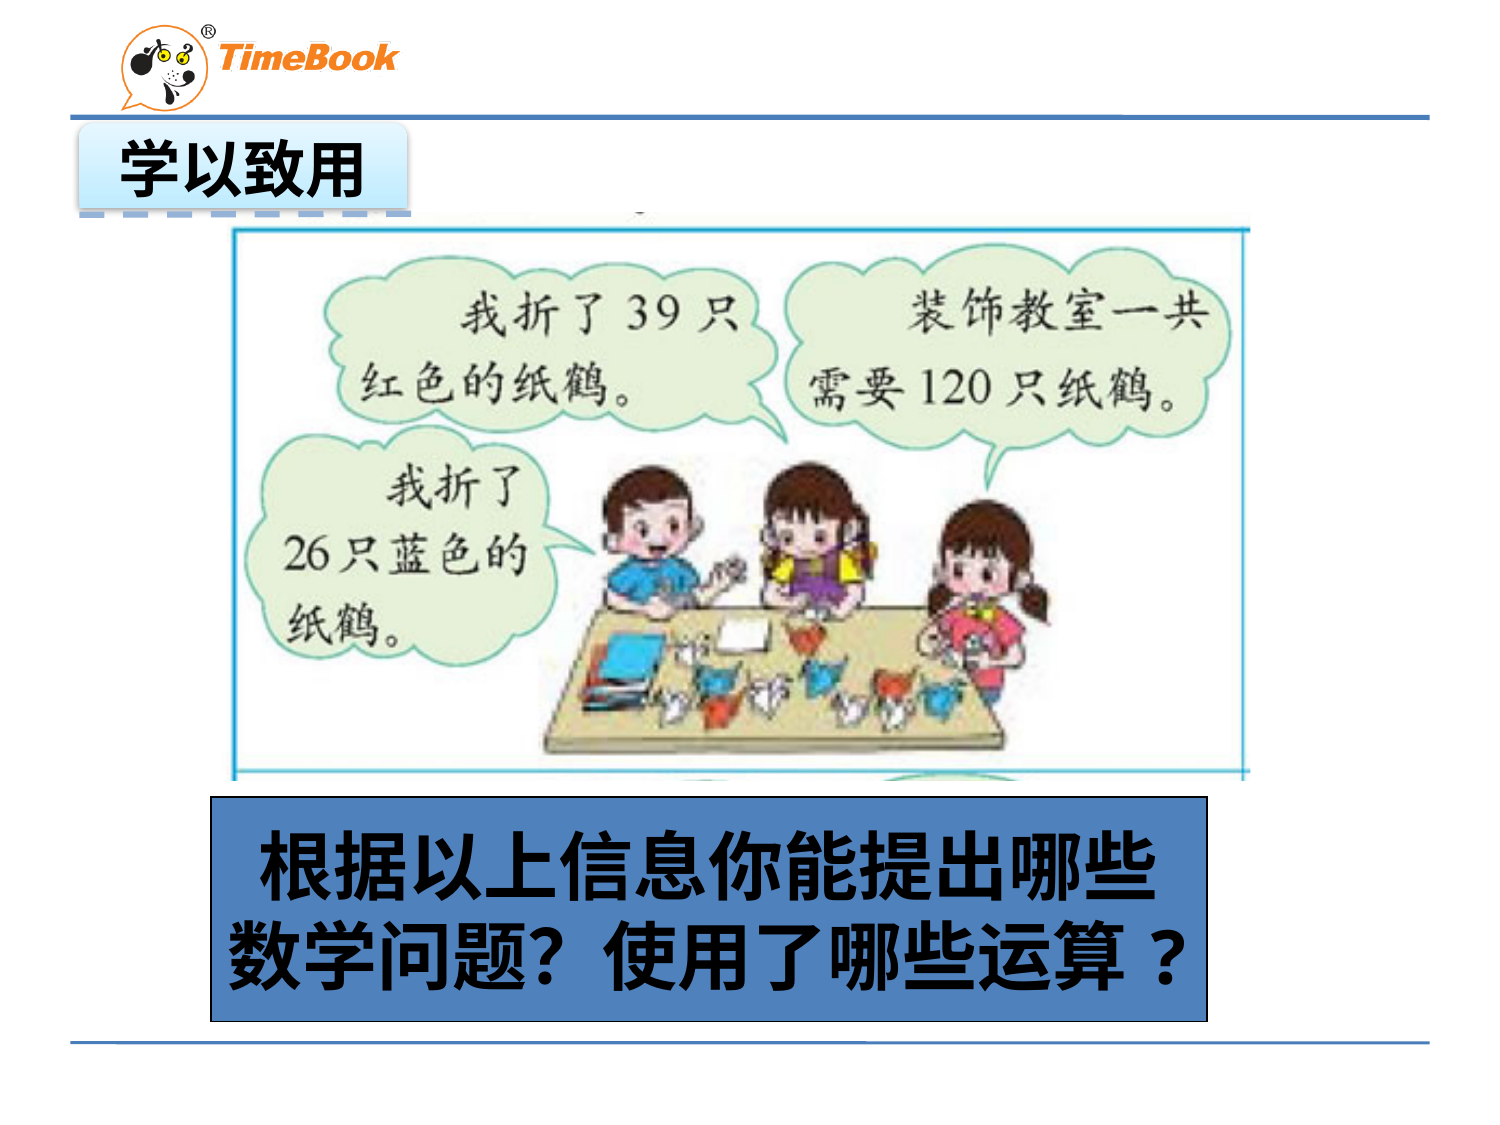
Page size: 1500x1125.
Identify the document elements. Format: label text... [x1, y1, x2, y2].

text_box 学以致用 [78, 122, 409, 209]
text_box 根据以上信息你能提出哪些 数学问题？使用了哪些运算? [210, 796, 1207, 1022]
picture [210, 211, 1251, 781]
picture [118, 22, 408, 113]
